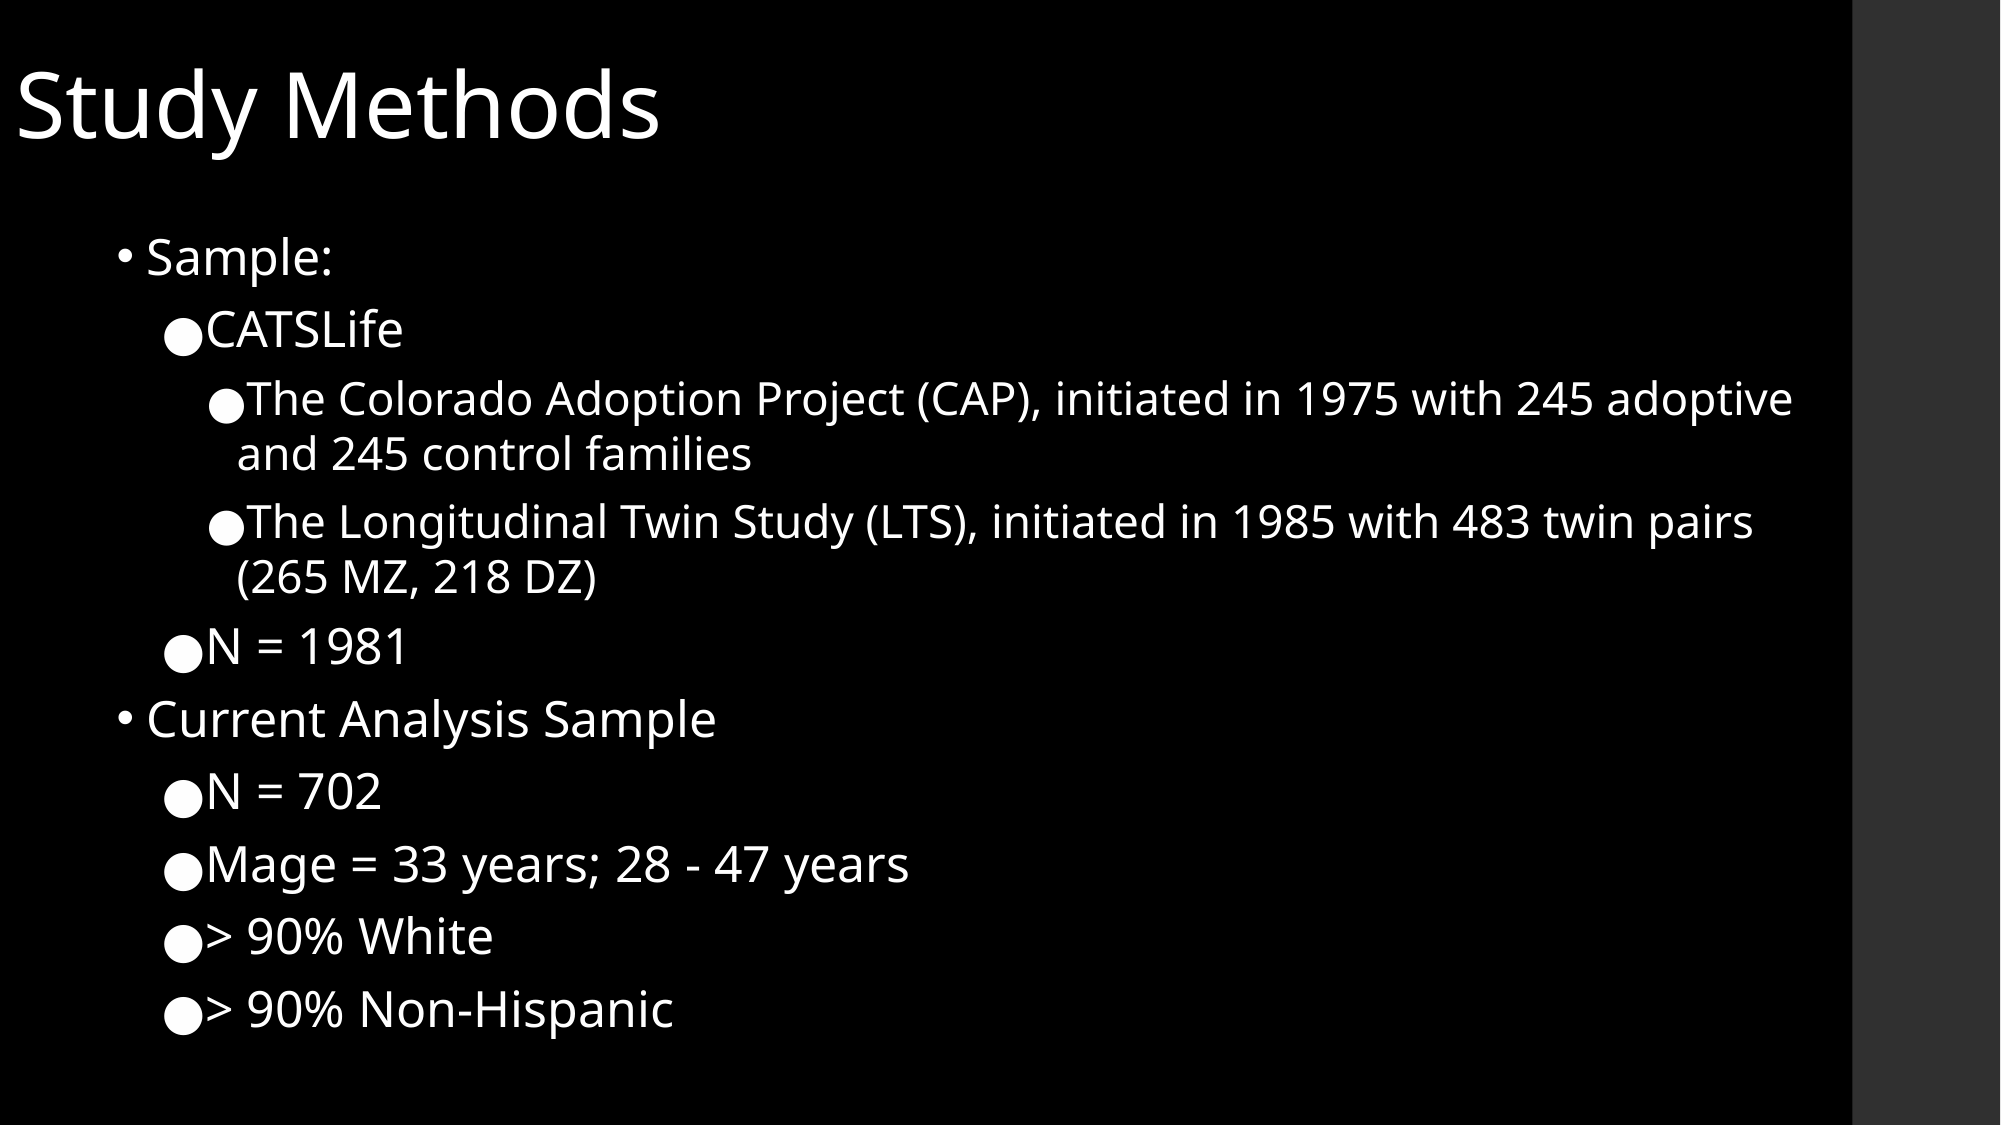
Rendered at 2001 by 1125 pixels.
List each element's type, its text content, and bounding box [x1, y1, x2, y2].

list Sample: CATSLife The Colorado Adoption Project (CAP), initiated in 1975 with 245 adoptive and 245 control families The Longitudinal Twin Study (LTS), initiated in 1985 with 483 twin pairs (265 MZ, 218 DZ) N = 1981 Current Analysis Sample N = 702 Mage = 33 years; 28 - 47 years > 90% White > 90% Non-Hispanic [101, 217, 1824, 1052]
title Study Methods [0, 0, 1590, 218]
